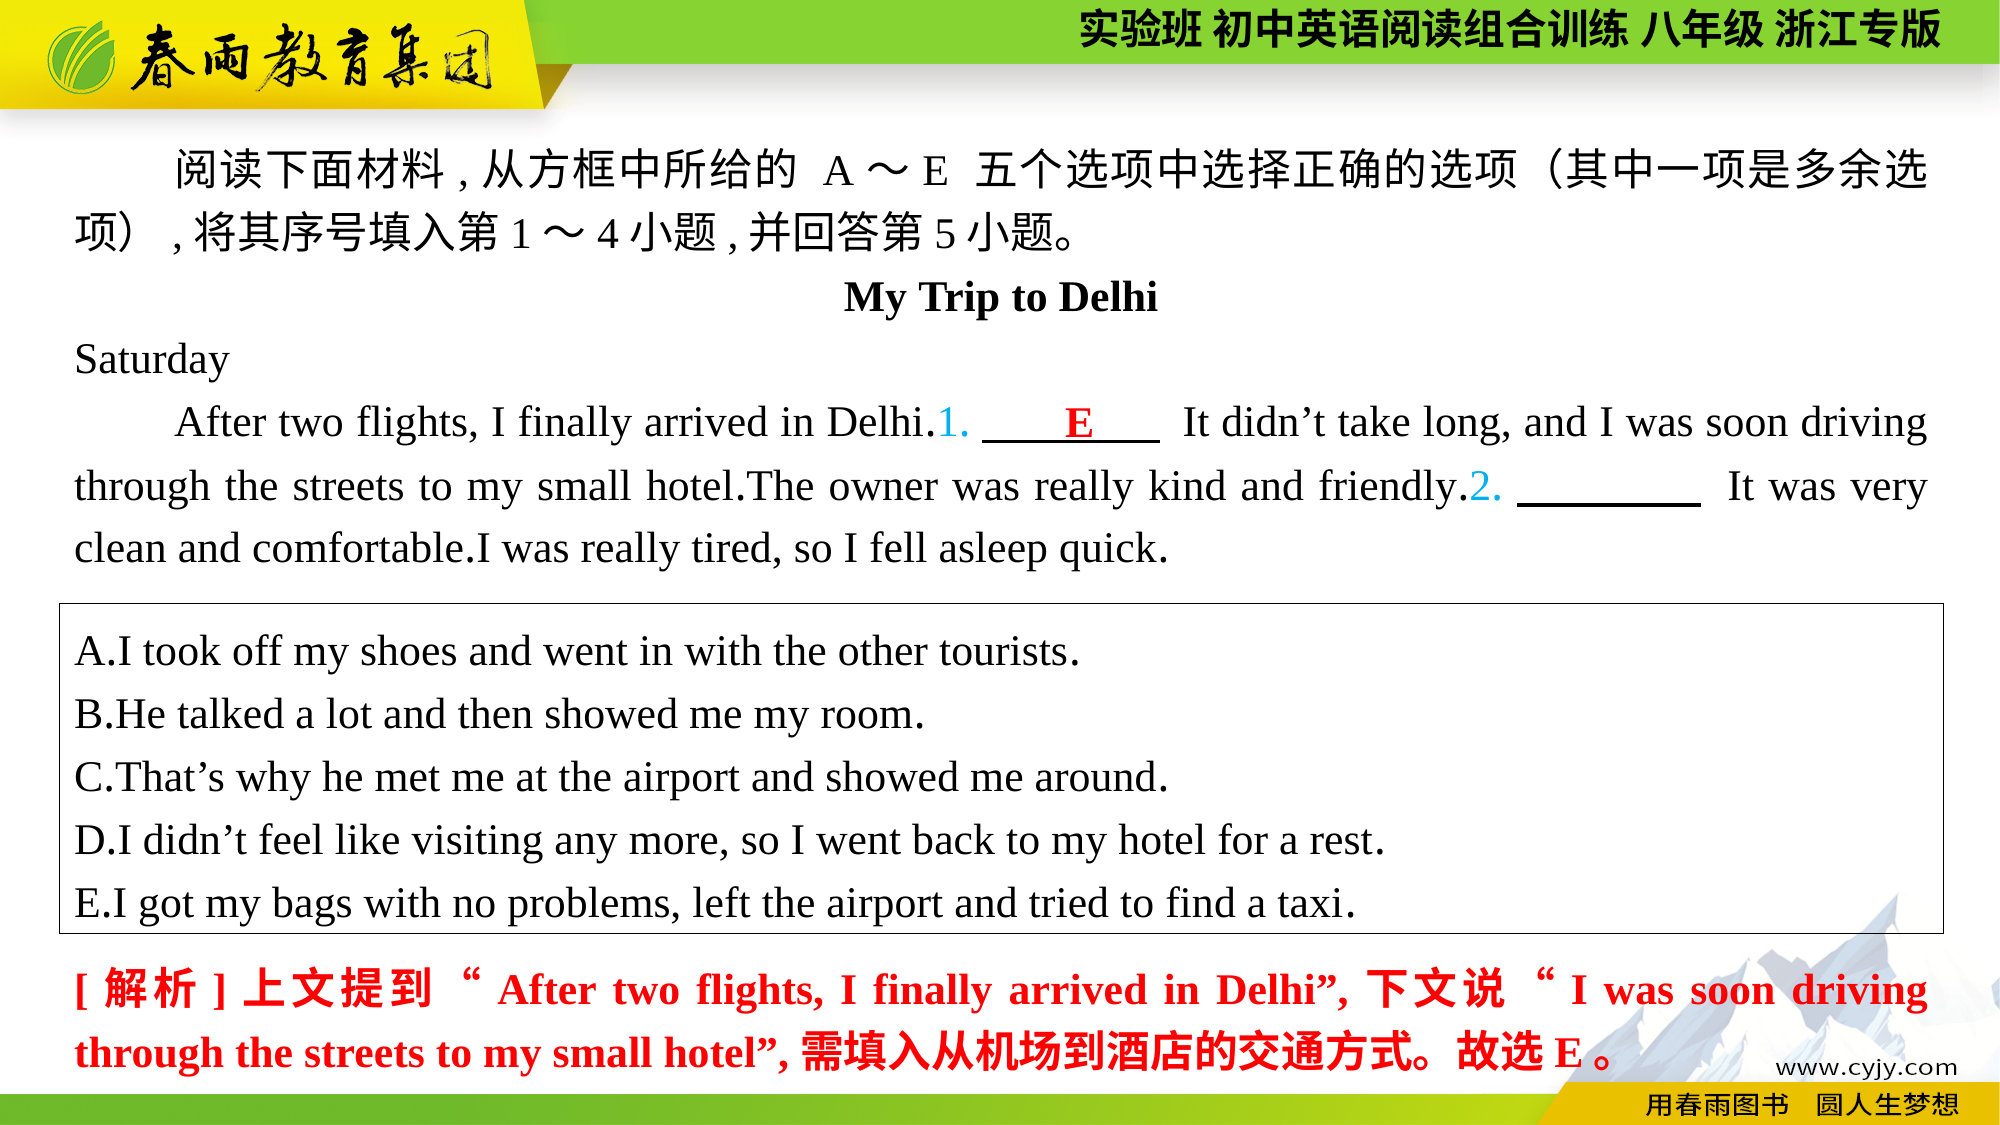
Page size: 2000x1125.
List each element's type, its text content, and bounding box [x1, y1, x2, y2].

text_box E [1050, 375, 1110, 454]
text_box [解析]上文提到“After two flights, I finally arrived in Delhi”,下文说“I was soon driving through the streets to my small hotel”,需填入从机场到酒店的交通方式。故选E。 [59, 942, 1944, 1084]
text_box A.I took off my shoes and went in with the other tourists. B.He talked a lot and then showed me my room. C.That’s why he met me at the airport and showed me around. D.I didn’t feel like visiting any more, so I went back to my hotel for a rest. E.I got my bags with no problems, left the airport and tried to find a taxi. [59, 603, 1944, 934]
picture [0, 0, 2000, 1125]
list 阅读下面材料,从方框中所给的 A～E 五个选项中选择正确的选项（其中一项是多余选项）,将其序号填入第1～4小题,并回答第5小题。 My Trip to Delhi Saturday After two flights, I finally arrived in Delhi.1. It didn’t take long, and I was soon driving through the streets to my small hotel.The owner was really kind and friendly.2. It was very clean and comfortable.I was really tired, so I fell asleep quick. [59, 123, 1944, 578]
